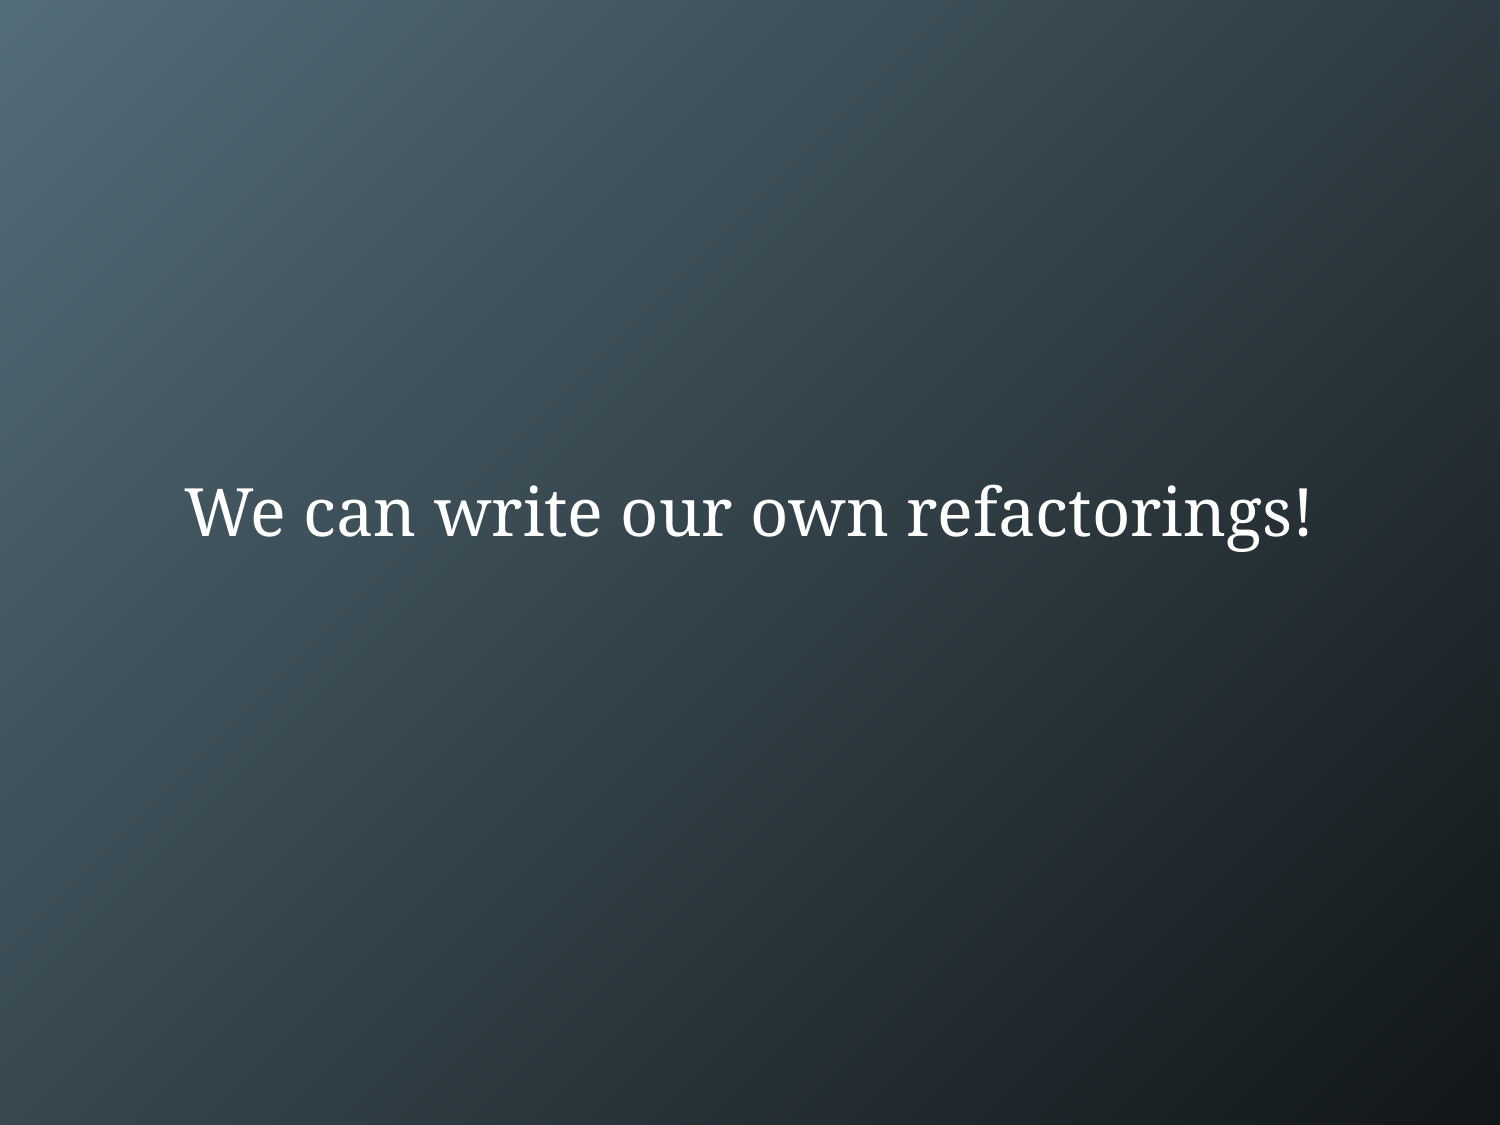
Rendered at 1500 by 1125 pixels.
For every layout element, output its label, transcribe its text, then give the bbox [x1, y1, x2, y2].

title We can write our own refactorings! [112, 326, 1388, 693]
